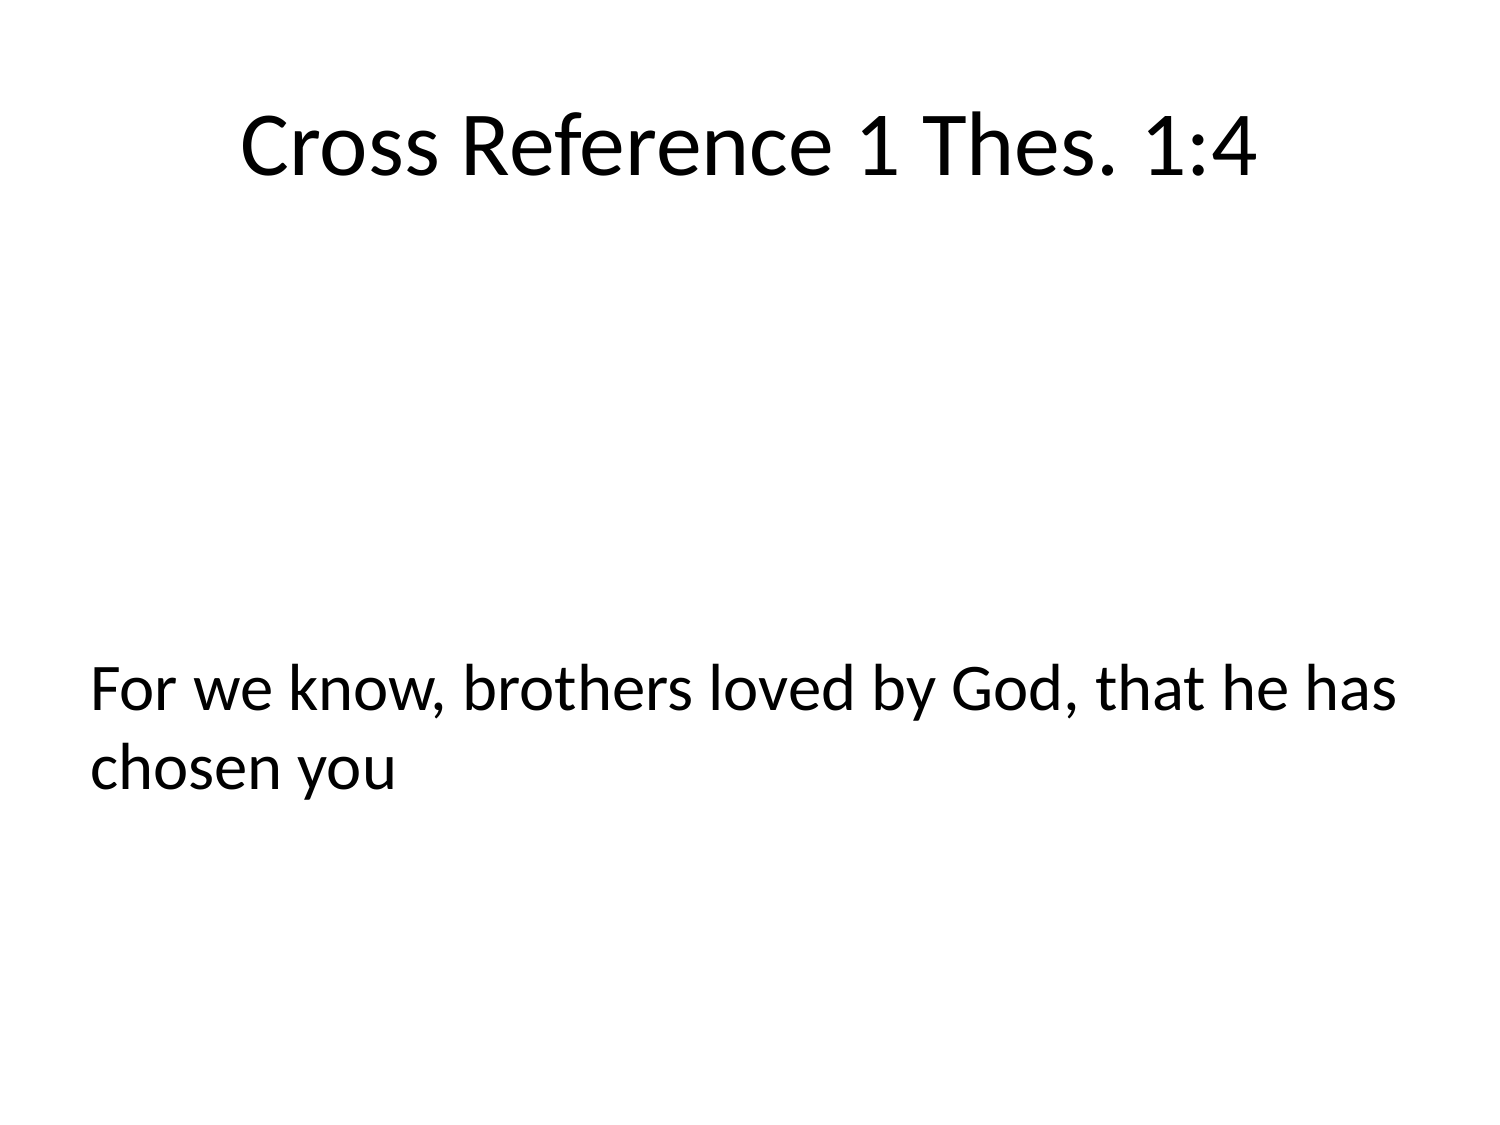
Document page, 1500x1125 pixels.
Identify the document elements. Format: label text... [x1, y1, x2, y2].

title Cross Reference 1 Thes. 1:4 [75, 45, 1425, 233]
list For we know, brothers loved by God, that he has chosen you [75, 262, 1425, 1005]
